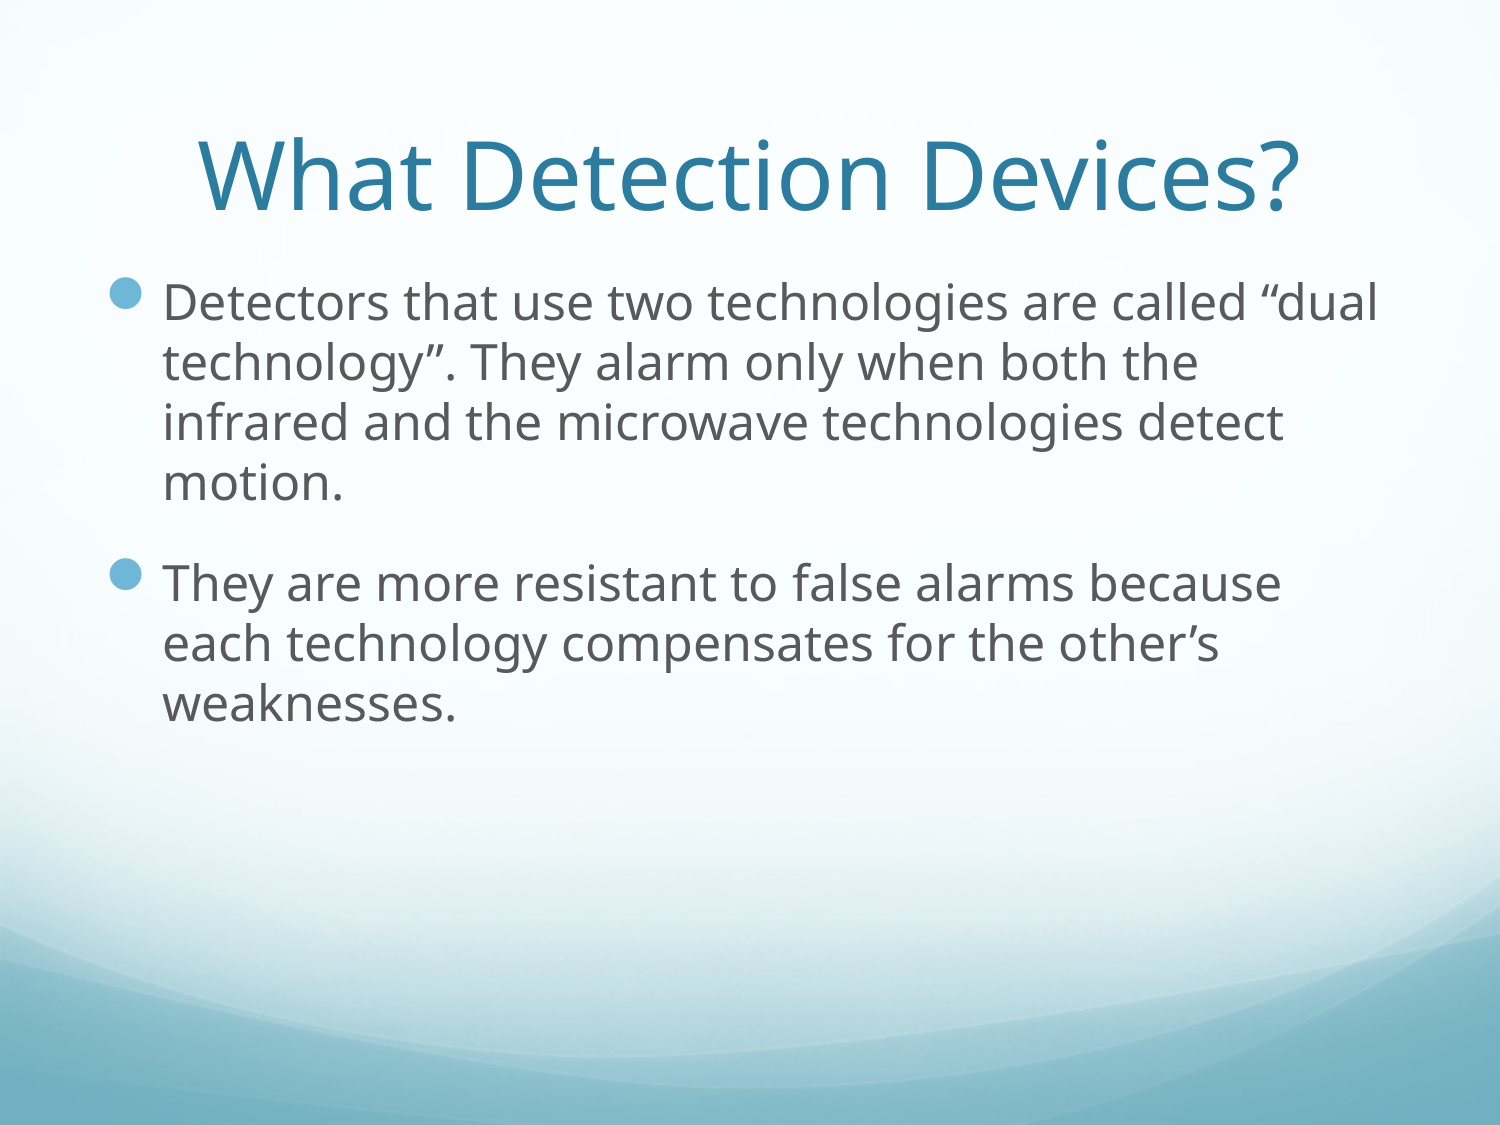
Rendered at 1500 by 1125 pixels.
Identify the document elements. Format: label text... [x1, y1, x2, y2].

title What Detection Devices? [90, 17, 1410, 237]
list Detectors that use two technologies are called “dual technology”. They alarm only when both the infrared and the microwave technologies detect motion. They are more resistant to false alarms because each technology compensates for the other’s weaknesses. [90, 262, 1410, 975]
